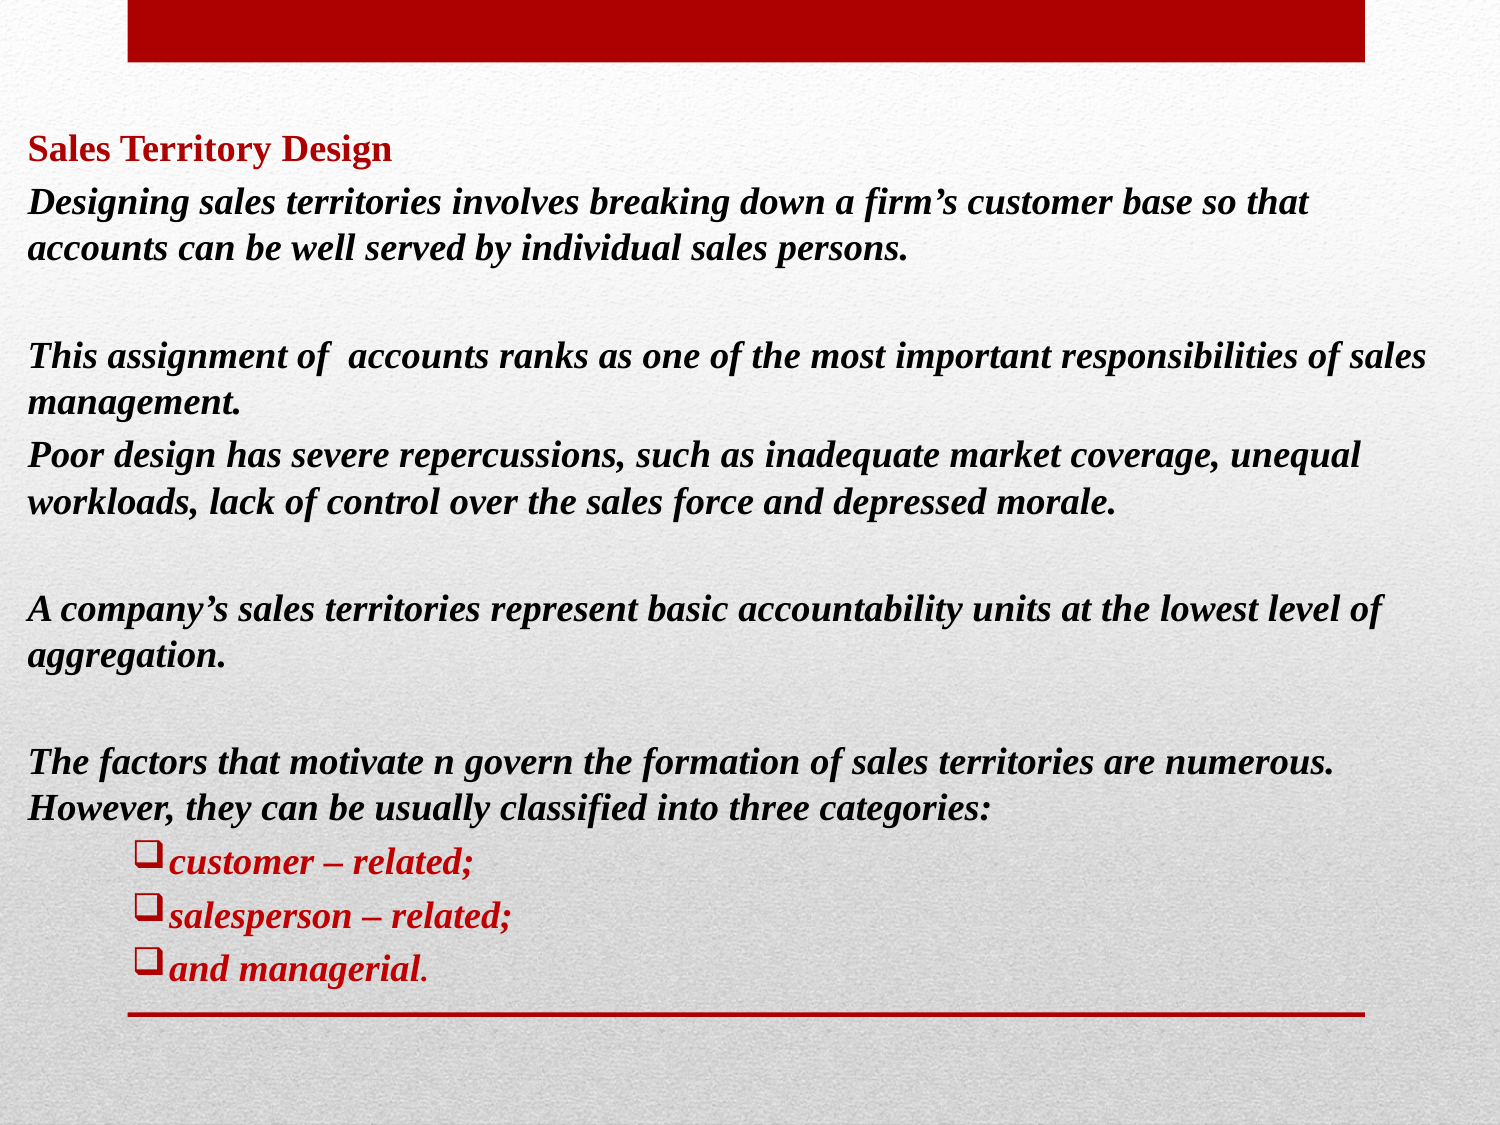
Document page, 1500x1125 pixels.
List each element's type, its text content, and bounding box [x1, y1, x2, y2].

list Sales Territory Design Designing sales territories involves breaking down a firm’s customer base so that accounts can be well served by individual sales persons. This assignment of accounts ranks as one of the most important responsibilities of sales management. Poor design has severe repercussions, such as inadequate market coverage, unequal workloads, lack of control over the sales force and depressed morale. A company’s sales territories represent basic accountability units at the lowest level of aggregation. The factors that motivate n govern the formation of sales territories are numerous. However, they can be usually classified into three categories: customer – related; salesperson – related; and managerial. [12, 112, 1475, 1000]
